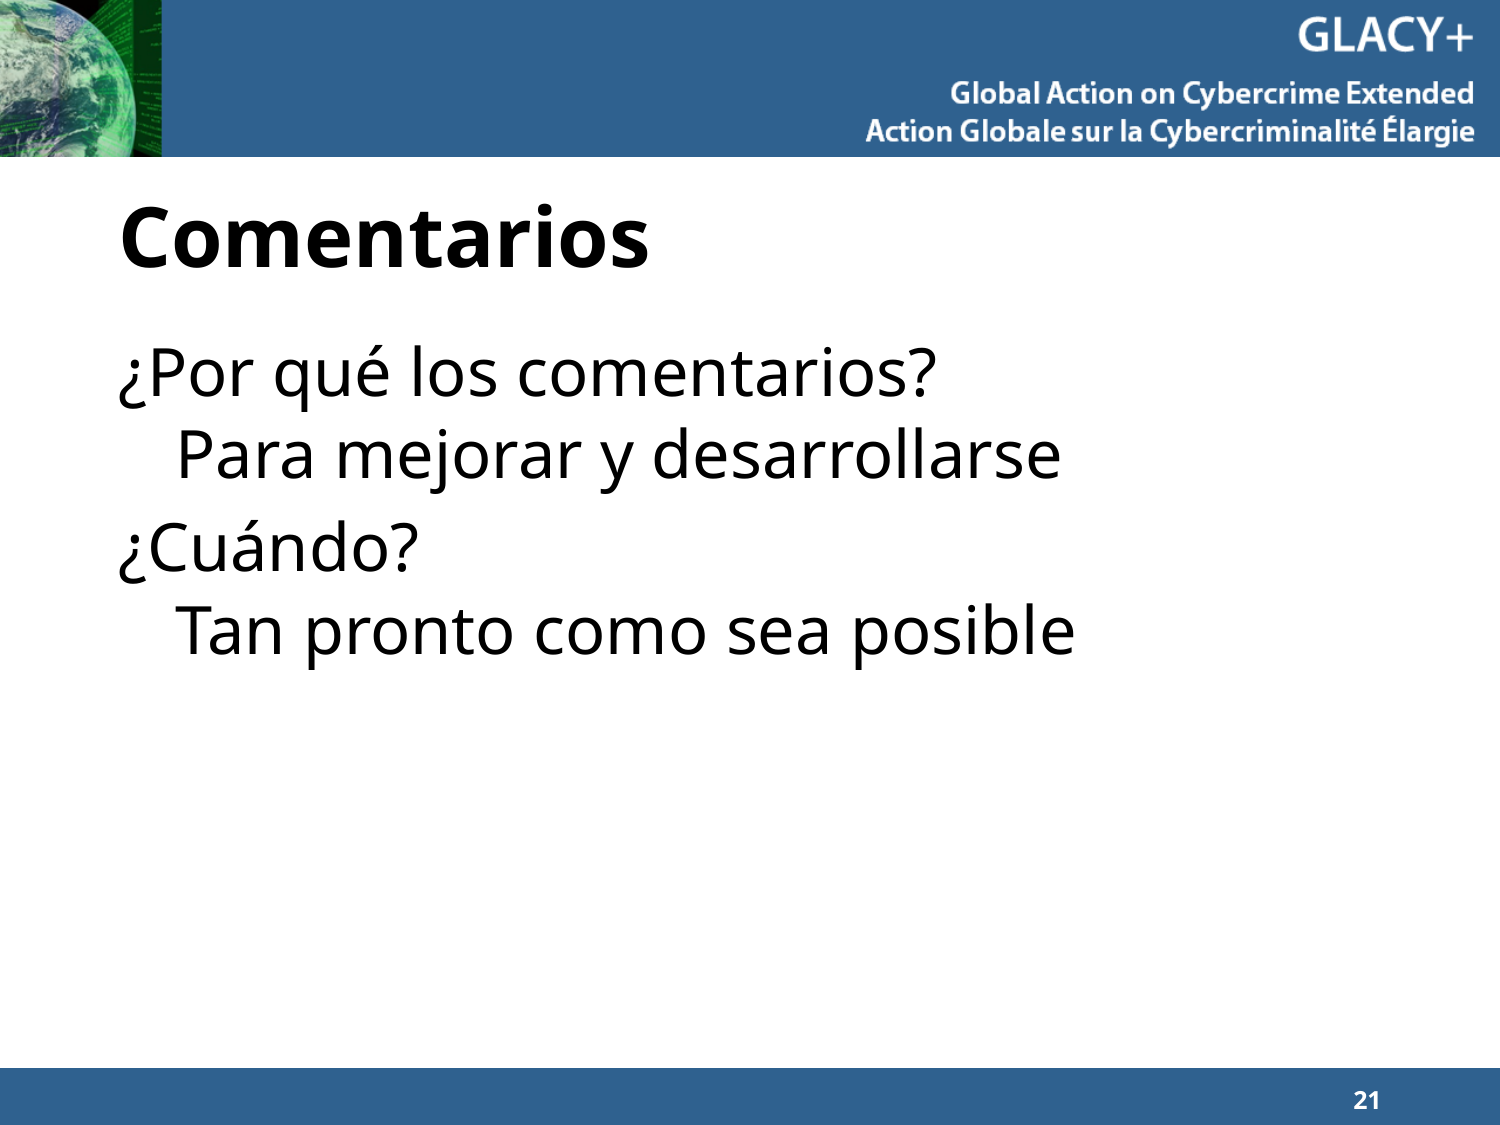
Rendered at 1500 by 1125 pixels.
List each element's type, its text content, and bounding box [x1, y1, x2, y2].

title Comentarios [103, 171, 1454, 310]
picture [0, 0, 1500, 157]
slide_number 21 [1059, 1071, 1397, 1125]
list ¿Por qué los comentarios? Para mejorar y desarrollarse ¿Cuándo? Tan pronto como sea posible [103, 331, 1352, 1125]
